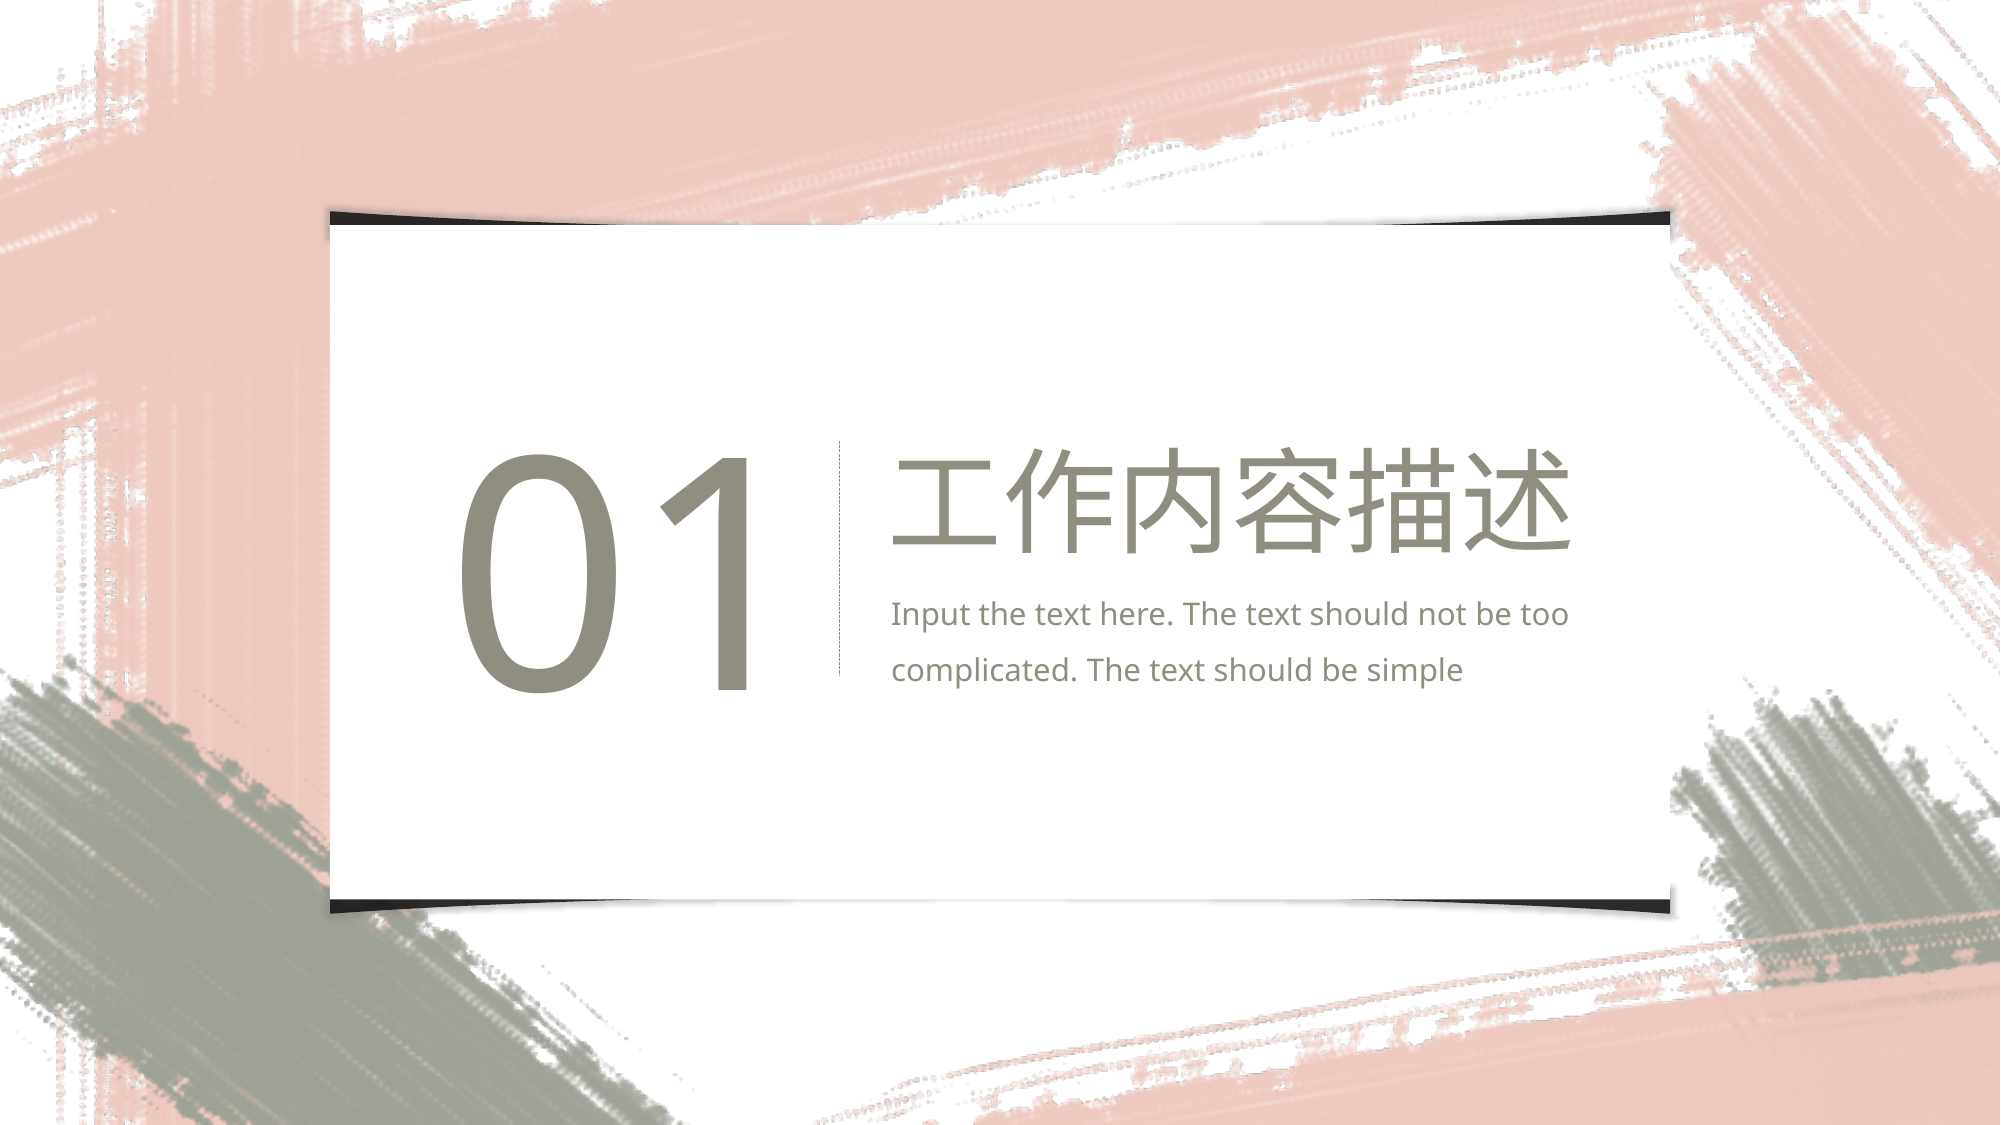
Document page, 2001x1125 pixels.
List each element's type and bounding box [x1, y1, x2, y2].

picture [0, 0, 2000, 1125]
text_box [329, 211, 1670, 914]
